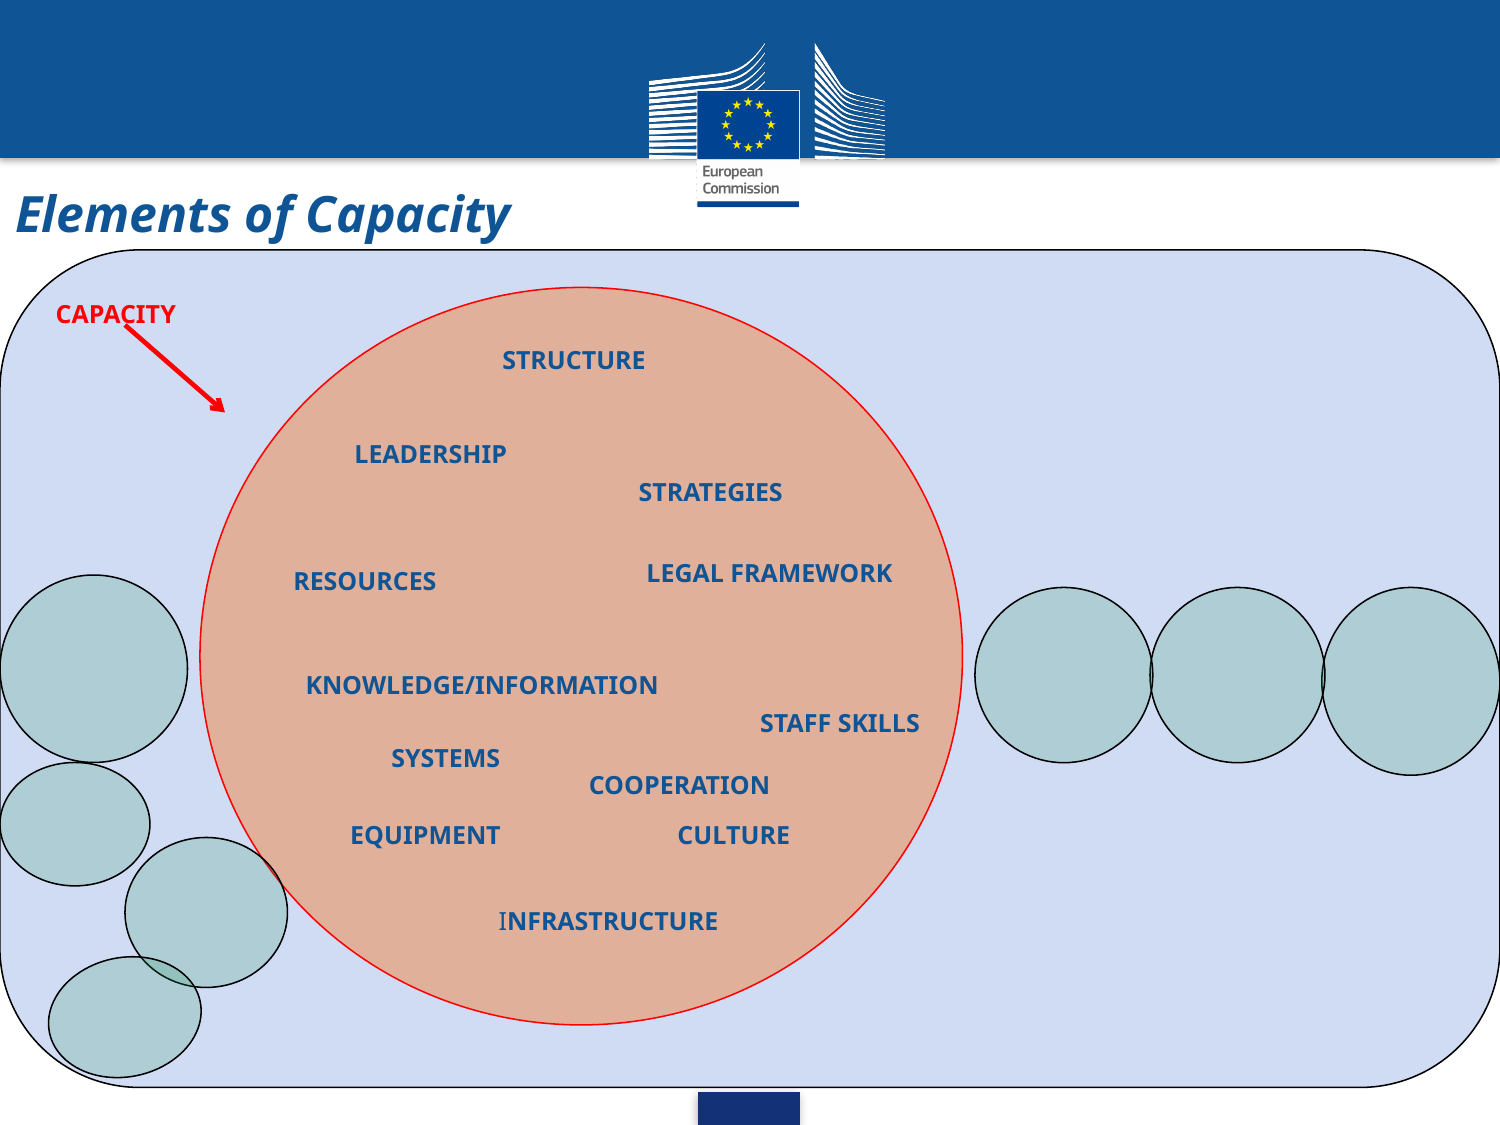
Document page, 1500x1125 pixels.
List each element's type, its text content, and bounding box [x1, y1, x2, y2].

text_box [48, 956, 202, 1078]
text_box LEADERSHIP [339, 431, 523, 477]
text_box INFRASTRUCTURE [483, 897, 734, 943]
text_box KNOWLEDGE/INFORMATION [290, 661, 675, 707]
text_box LEGAL FRAMEWORK [631, 549, 908, 595]
text_box [974, 587, 1153, 763]
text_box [124, 324, 226, 413]
title Elements of Capacity [0, 162, 1350, 263]
text_box RESOURCES [278, 558, 452, 604]
text_box [199, 287, 963, 1025]
text_box CULTURE [662, 812, 806, 858]
text_box STRATEGIES [623, 469, 798, 515]
text_box STAFF SKILLS [745, 699, 936, 745]
text_box STRUCTURE [487, 337, 661, 383]
text_box [1323, 587, 1500, 776]
text_box [0, 575, 188, 763]
text_box [1151, 587, 1325, 763]
text_box [124, 837, 288, 988]
text_box SYSTEMS [376, 735, 516, 780]
text_box EQUIPMENT [335, 812, 516, 858]
text_box CAPACITY [0, 249, 1500, 1088]
text_box COOPERATION [574, 762, 786, 808]
text_box [0, 762, 150, 886]
picture [649, 42, 885, 162]
